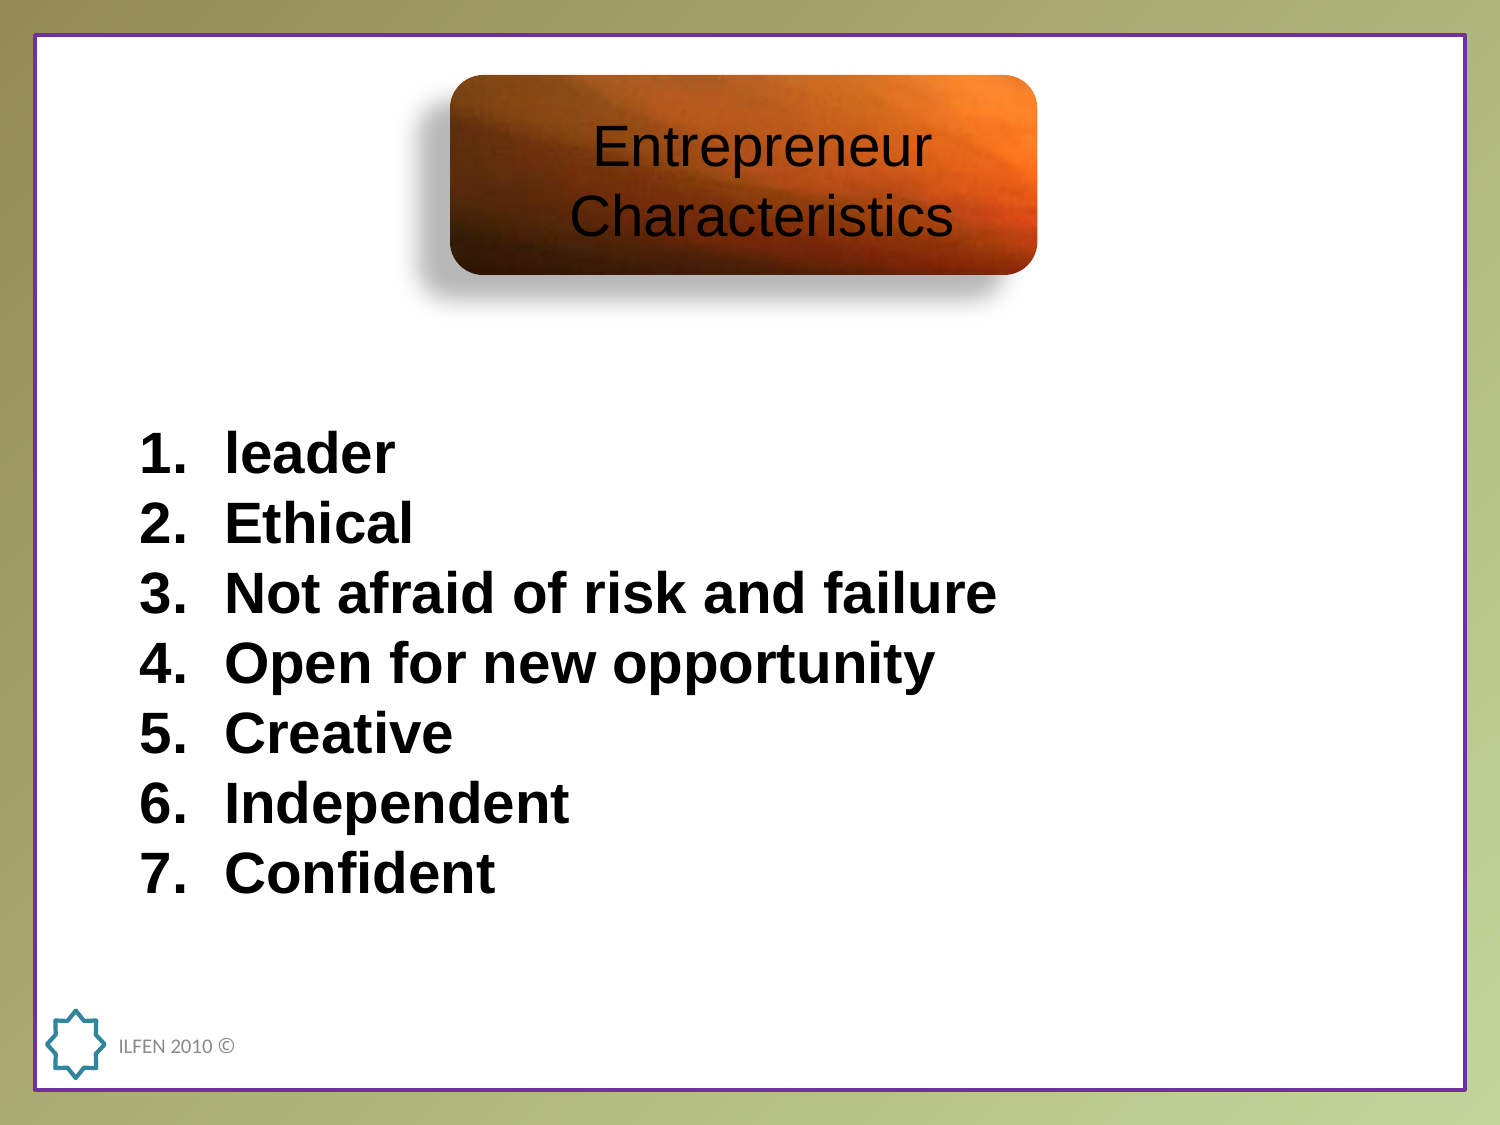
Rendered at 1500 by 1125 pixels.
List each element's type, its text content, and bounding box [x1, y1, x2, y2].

text_box Entrepreneur Characteristics [462, 100, 1063, 256]
text_box leader Ethical Not afraid of risk and failure Open for new opportunity Creative Independent Confident [124, 337, 1388, 912]
text_box [447, 72, 1039, 278]
